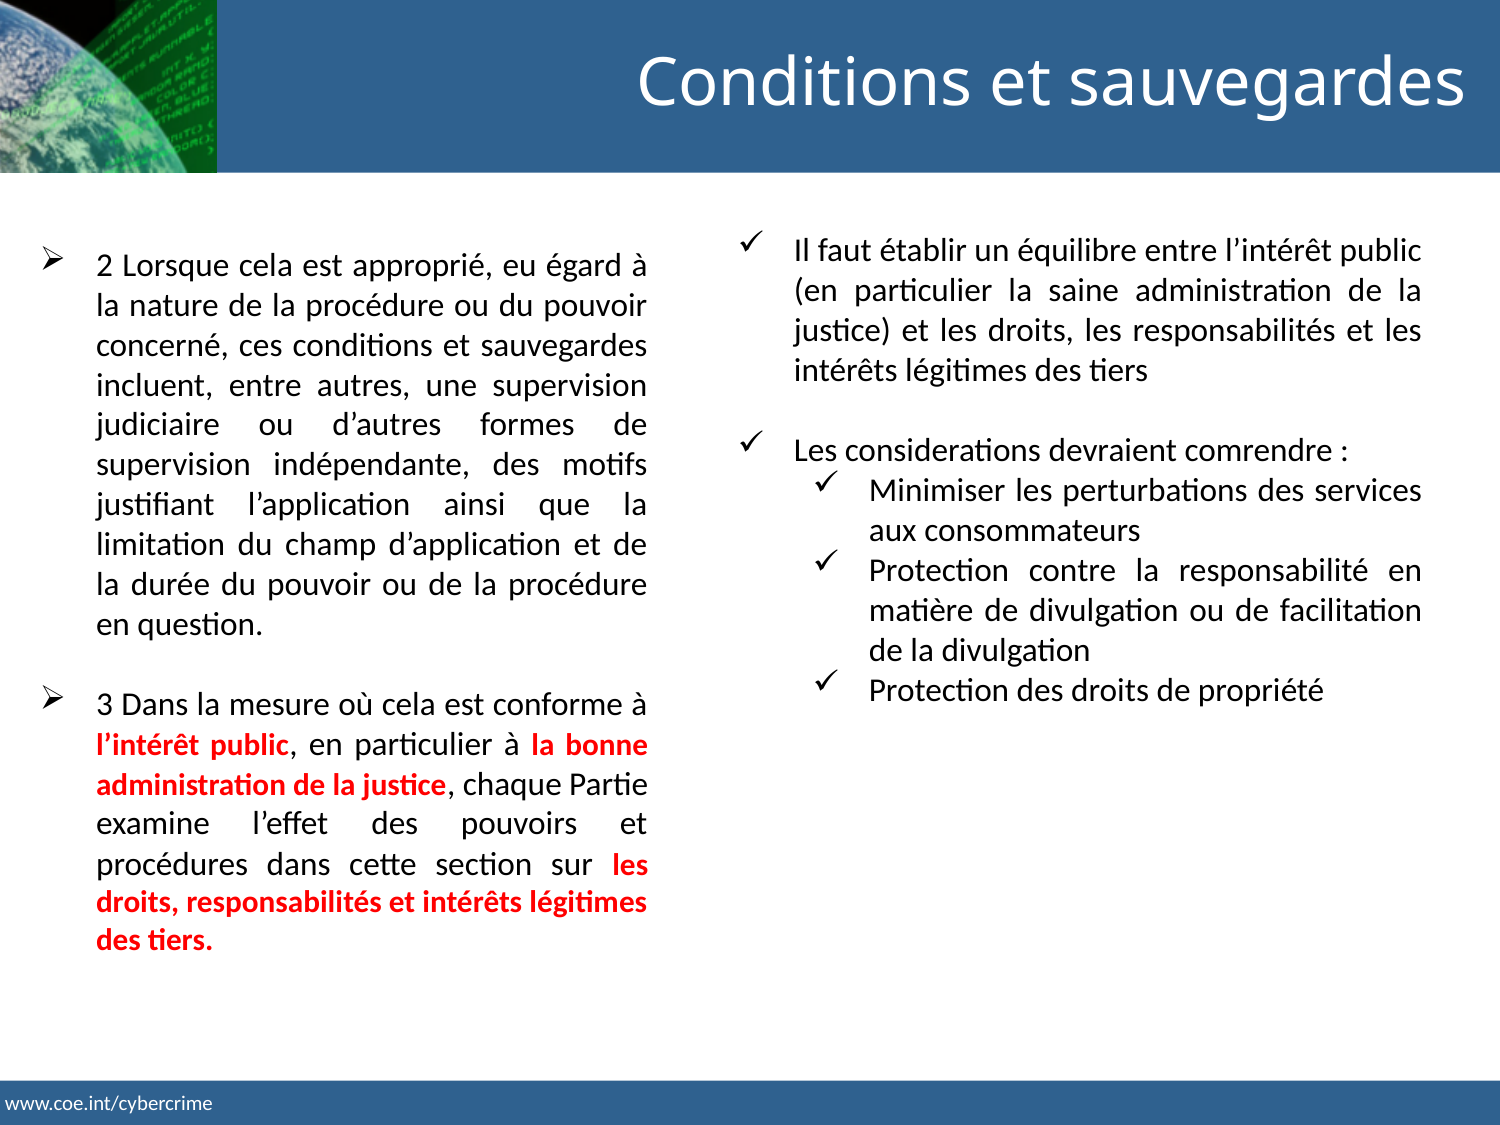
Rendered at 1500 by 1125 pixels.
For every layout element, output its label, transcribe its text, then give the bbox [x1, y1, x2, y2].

picture [0, 0, 217, 173]
text_box Il faut établir un équilibre entre l’intérêt public (en particulier la saine administration de la justice) et les droits, les responsabilités et les intérêts légitimes des tiers Les considerations devraient comrendre : Minimiser les perturbations des services aux consommateurs Protection contre la responsabilité en matière de divulgation ou de facilitation de la divulgation Protection des droits de propriété [722, 221, 1438, 715]
text_box 2 Lorsque cela est approprié, eu égard à la nature de la procédure ou du pouvoir concerné, ces conditions et sauvegardes incluent, entre autres, une supervision judiciaire ou d’autres formes de supervision indépendante, des motifs justifiant l’application ainsi que la limitation du champ d’application et de la durée du pouvoir ou de la procédure en question. 3 Dans la mesure où cela est conforme à l’intérêt public, en particulier à la bonne administration de la justice, chaque Partie examine l’effet des pouvoirs et procédures dans cette section sur les droits, responsabilités et intérêts légitimes des tiers. [25, 235, 664, 964]
text_box Conditions et sauvegardes [230, 31, 1483, 126]
